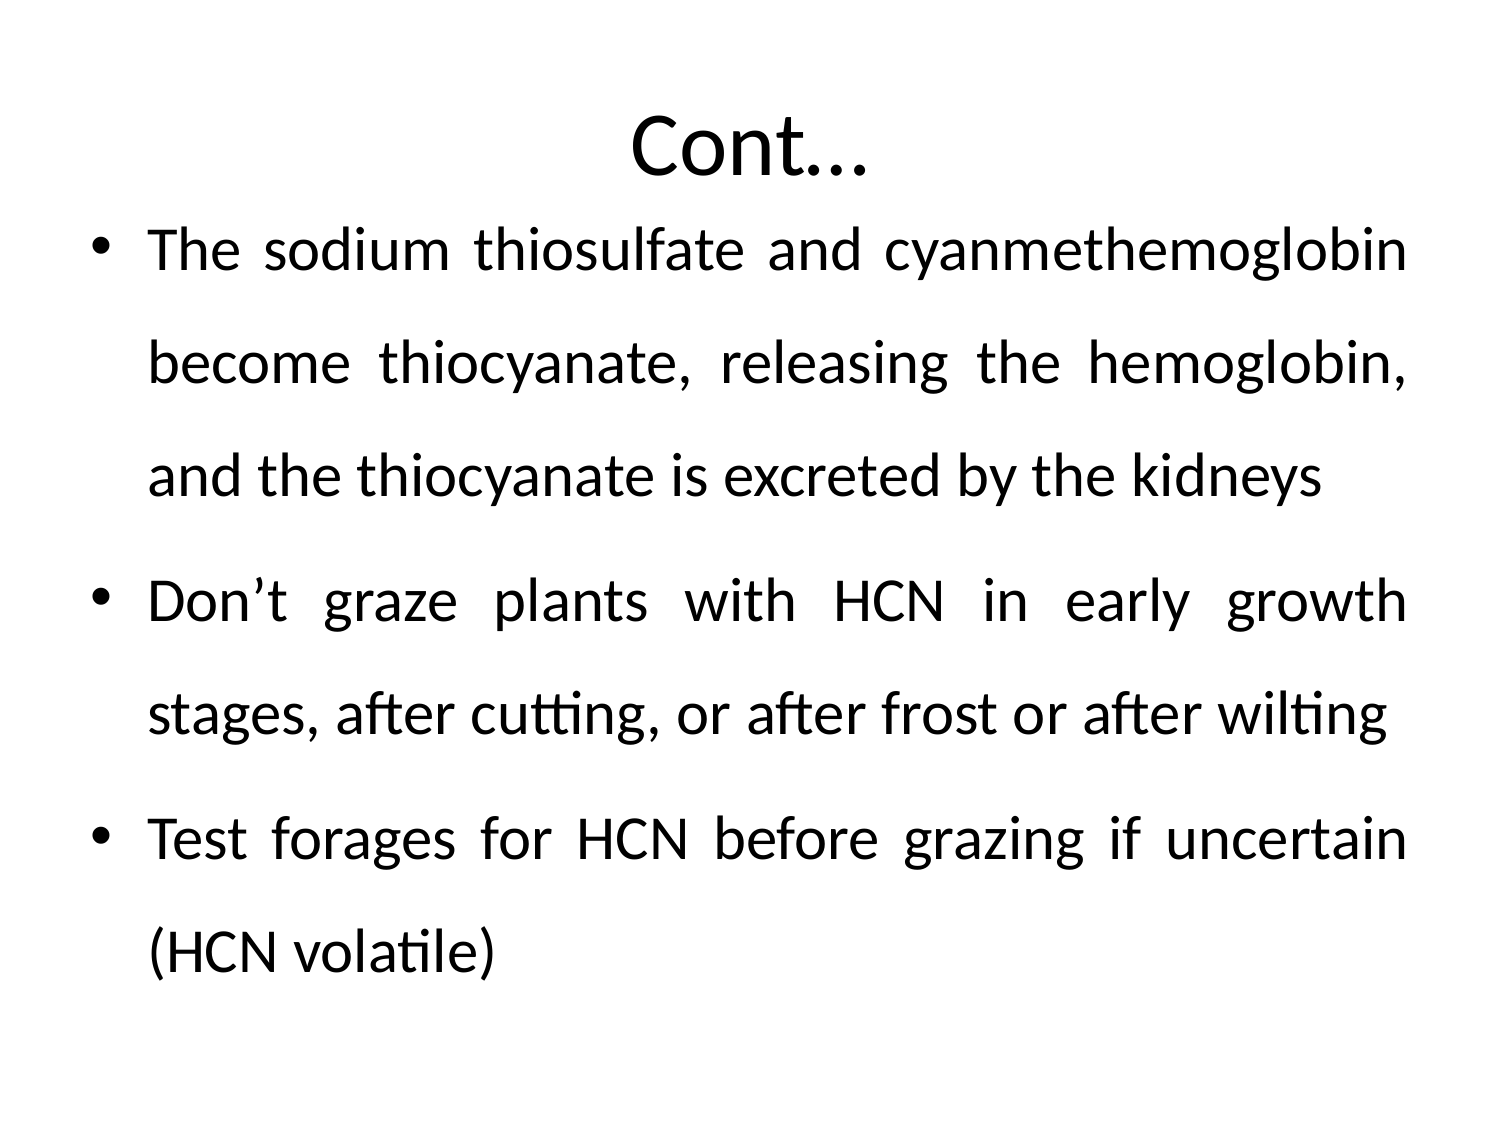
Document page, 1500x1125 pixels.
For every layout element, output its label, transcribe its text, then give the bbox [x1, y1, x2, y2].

list The sodium thiosulfate and cyanmethemoglobin become thiocyanate, releasing the hemoglobin, and the thiocyanate is excreted by the kidneys Don’t graze plants with HCN in early growth stages, after cutting, or after frost or after wilting Test forages for HCN before grazing if uncertain (HCN volatile) [75, 162, 1425, 1088]
title Cont… [75, 45, 1425, 162]
